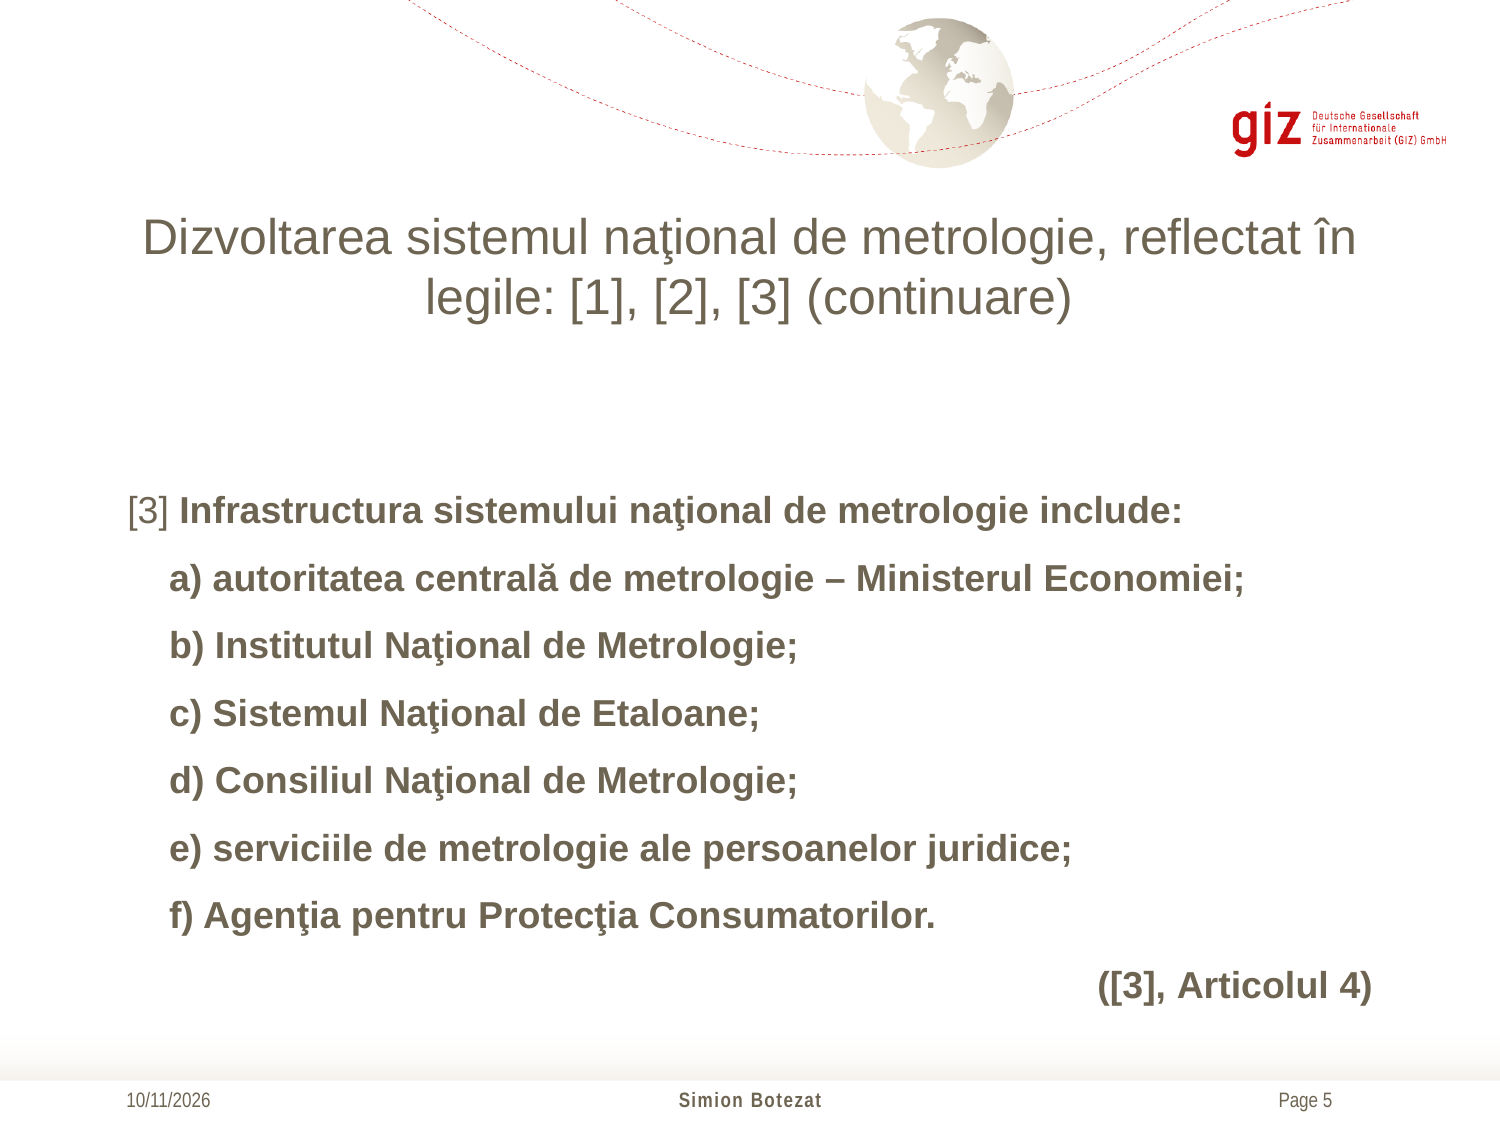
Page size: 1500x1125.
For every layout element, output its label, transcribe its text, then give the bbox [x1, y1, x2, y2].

list [3] Infrastructura sistemului naţional de metrologie include: a) autoritatea centrală de metrologie – Ministerul Economiei; b) Institutul Naţional de Metrologie; c) Sistemul Naţional de Etaloane; d) Consiliul Naţional de Metrologie; e) serviciile de metrologie ale persoanelor juridice; f) Agenţia pentru Protecţia Consumatorilor. ([3], Articolul 4) [111, 455, 1389, 1028]
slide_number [111, 1079, 325, 1121]
footer Simion Botezat [469, 1079, 1031, 1121]
title Dizvoltarea sistemul naţional de metrologie, reflectat în legile: [1], [2], [3] (continuare) [111, 196, 1389, 345]
picture [0, 959, 1500, 1081]
picture [0, 0, 1500, 184]
